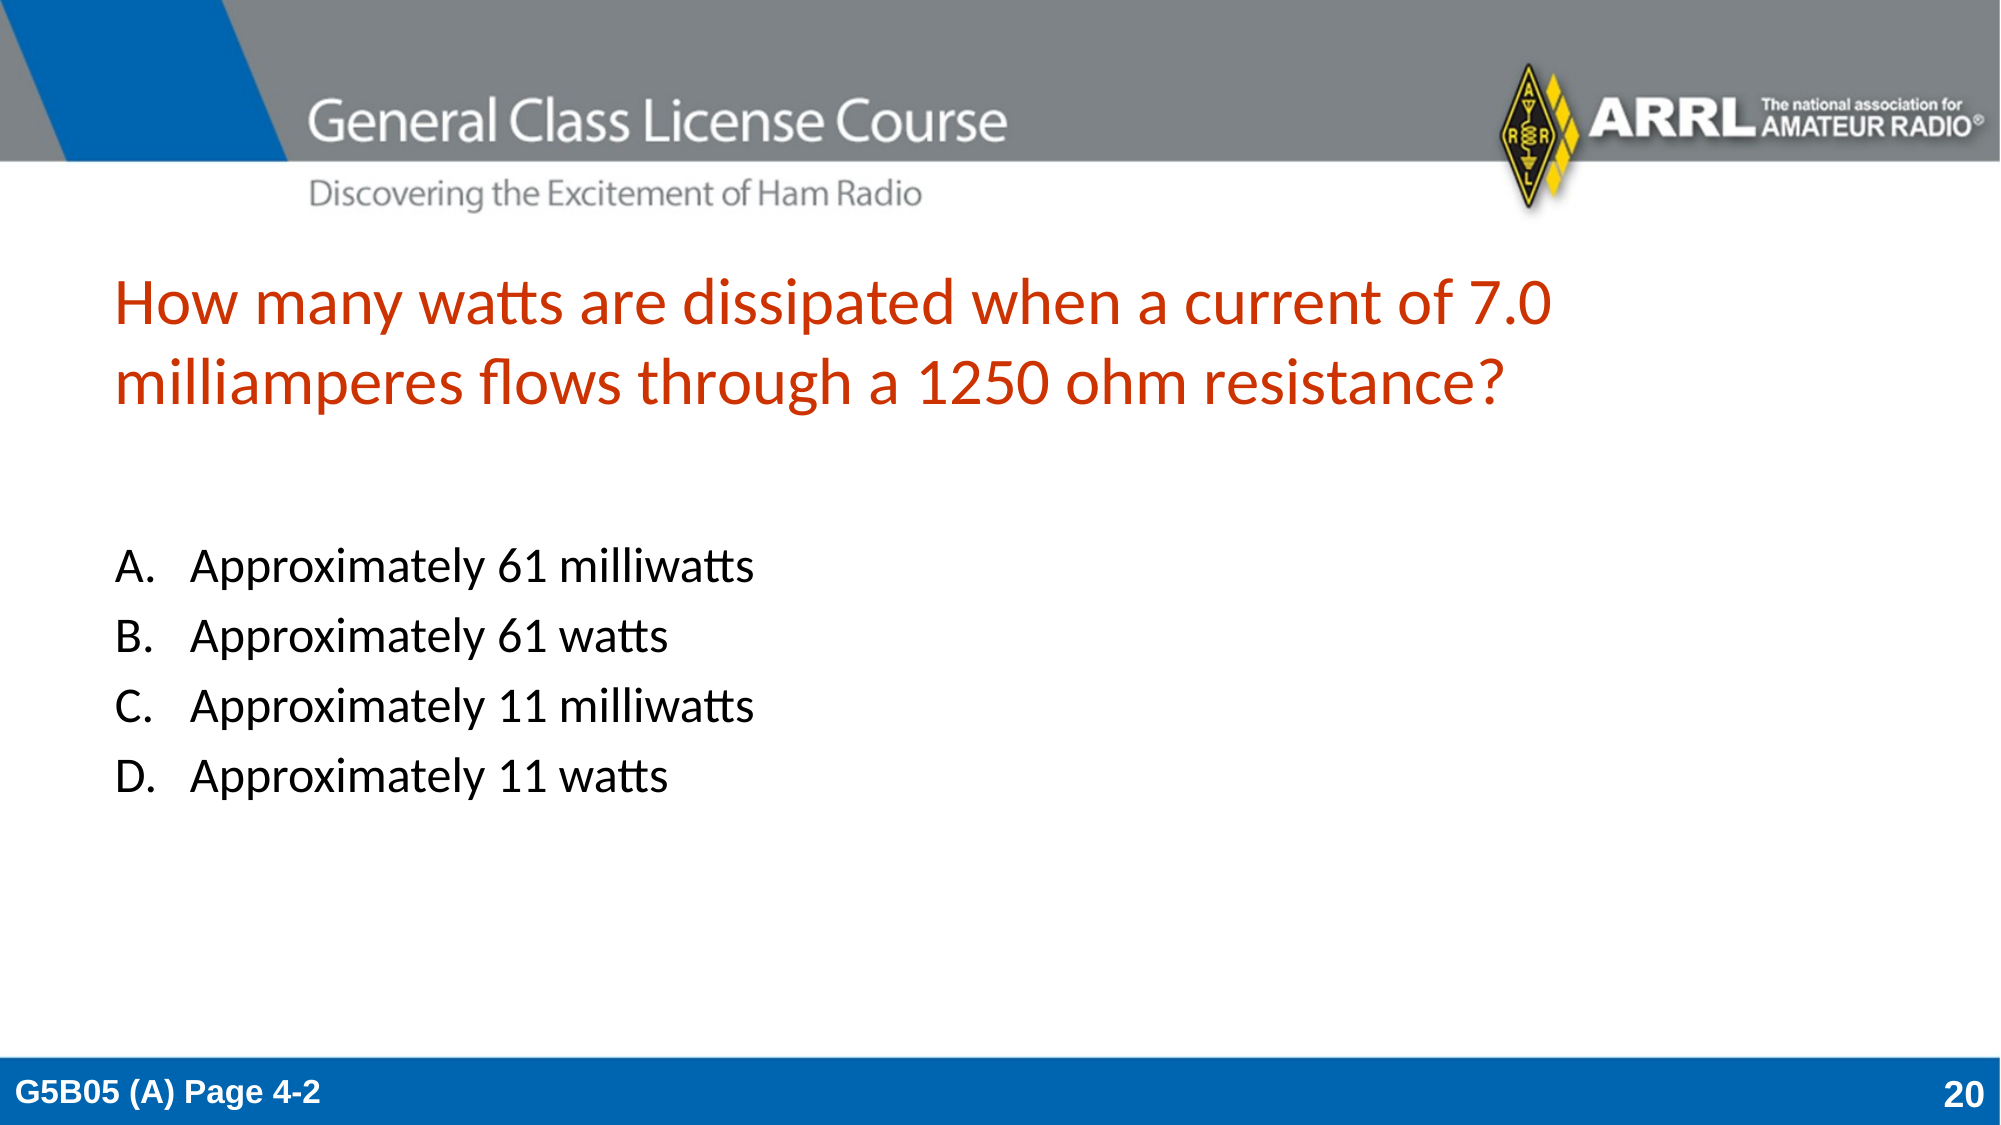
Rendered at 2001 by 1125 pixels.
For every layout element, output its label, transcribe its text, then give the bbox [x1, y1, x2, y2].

text_box G5B05 (A) Page 4-2 [0, 1062, 1313, 1118]
list Approximately 61 milliwatts Approximately 61 watts Approximately 11 milliwatts Approximately 11 watts [99, 525, 1900, 1005]
title How many watts are dissipated when a current of 7.0 milliamperes flows through a 1250 ohm resistance? [99, 249, 1900, 388]
text_box 20 [1875, 1062, 2000, 1123]
picture [0, 0, 2001, 1125]
